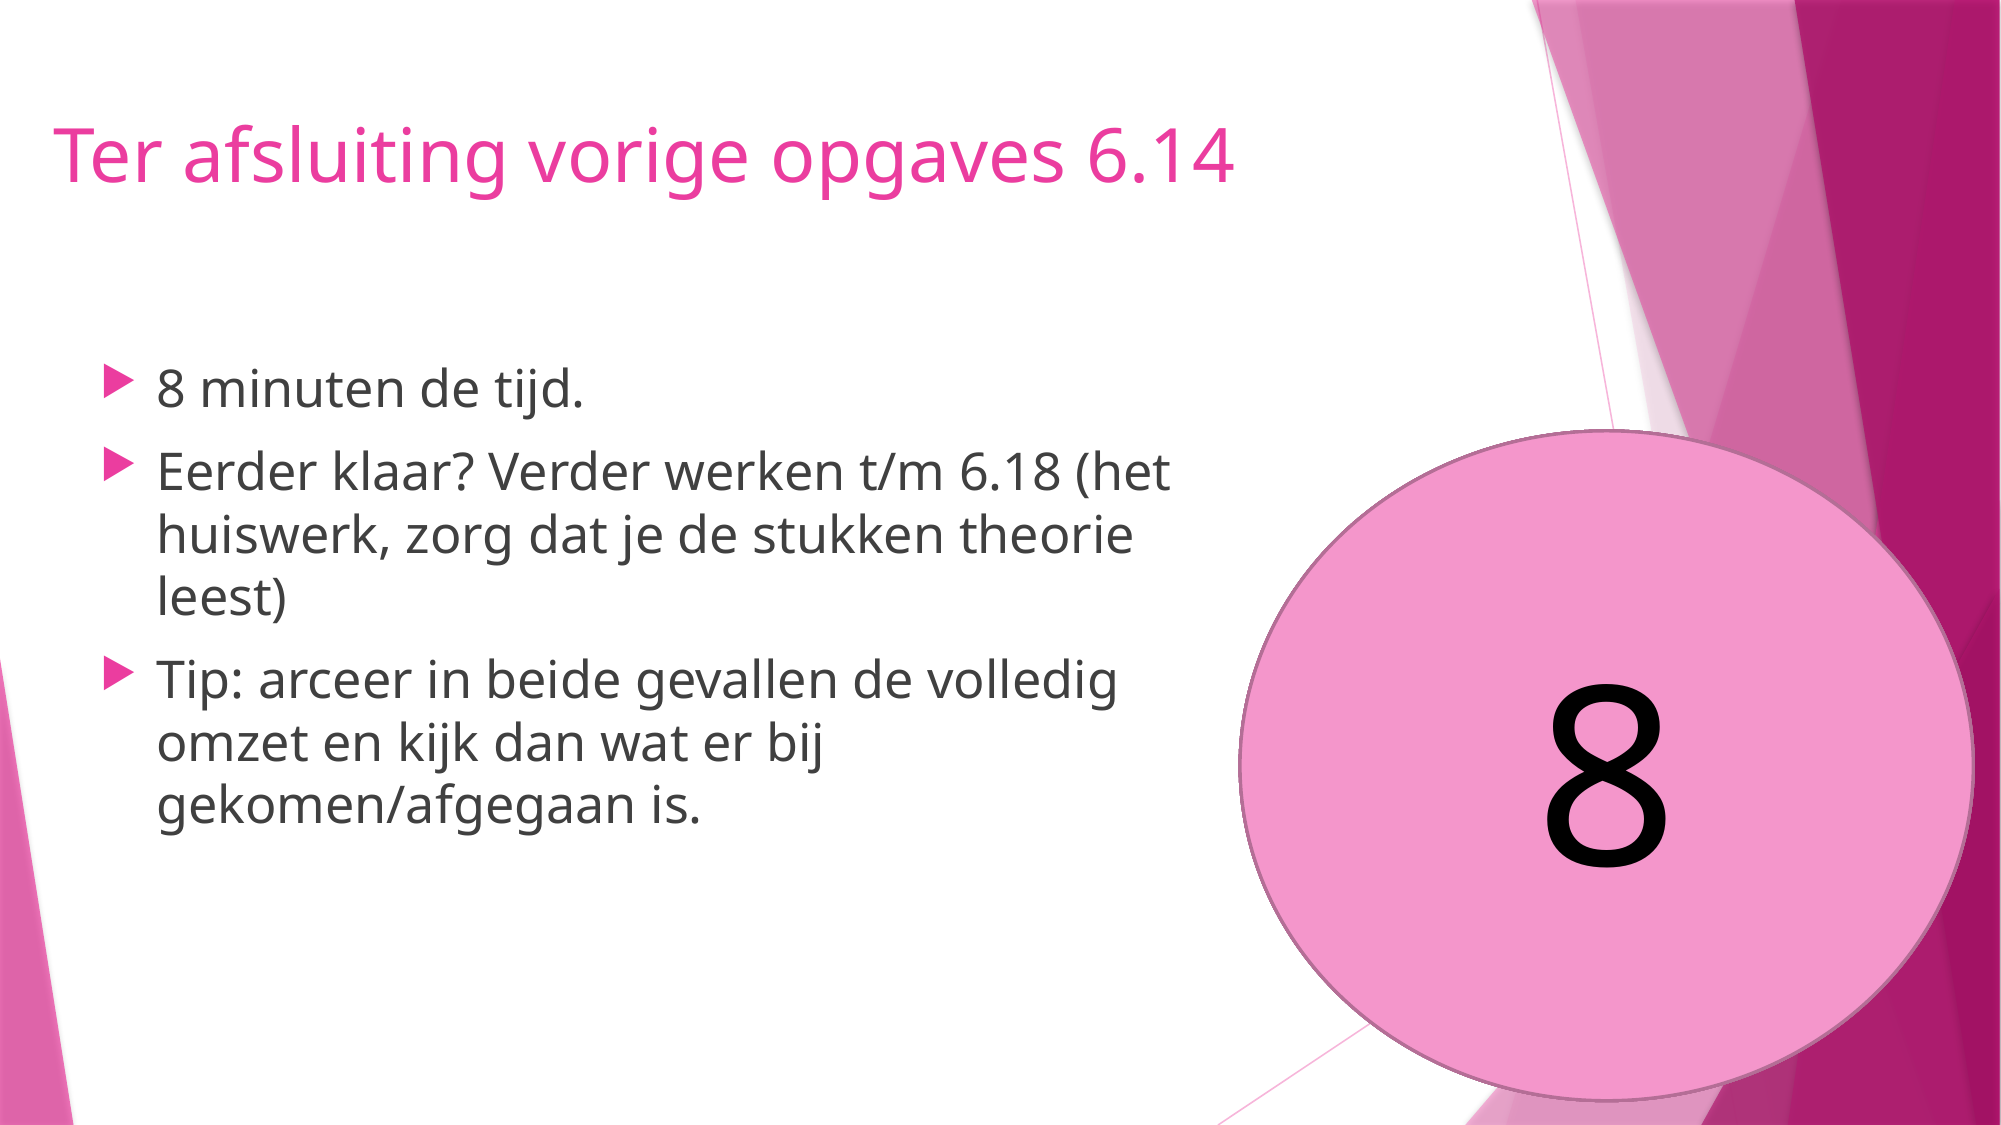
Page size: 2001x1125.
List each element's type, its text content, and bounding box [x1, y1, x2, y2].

title Ter afsluiting vorige opgaves 6.14 [38, 99, 1614, 317]
list 8 minuten de tijd. Eerder klaar? Verder werken t/m 6.18 (het huiswerk, zorg dat je de stukken theorie leest) Tip: arceer in beide gevallen de volledig omzet en kijk dan wat er bij gekomen/afgegaan is. [85, 348, 1290, 1125]
text_box 8 [1238, 429, 1975, 1103]
